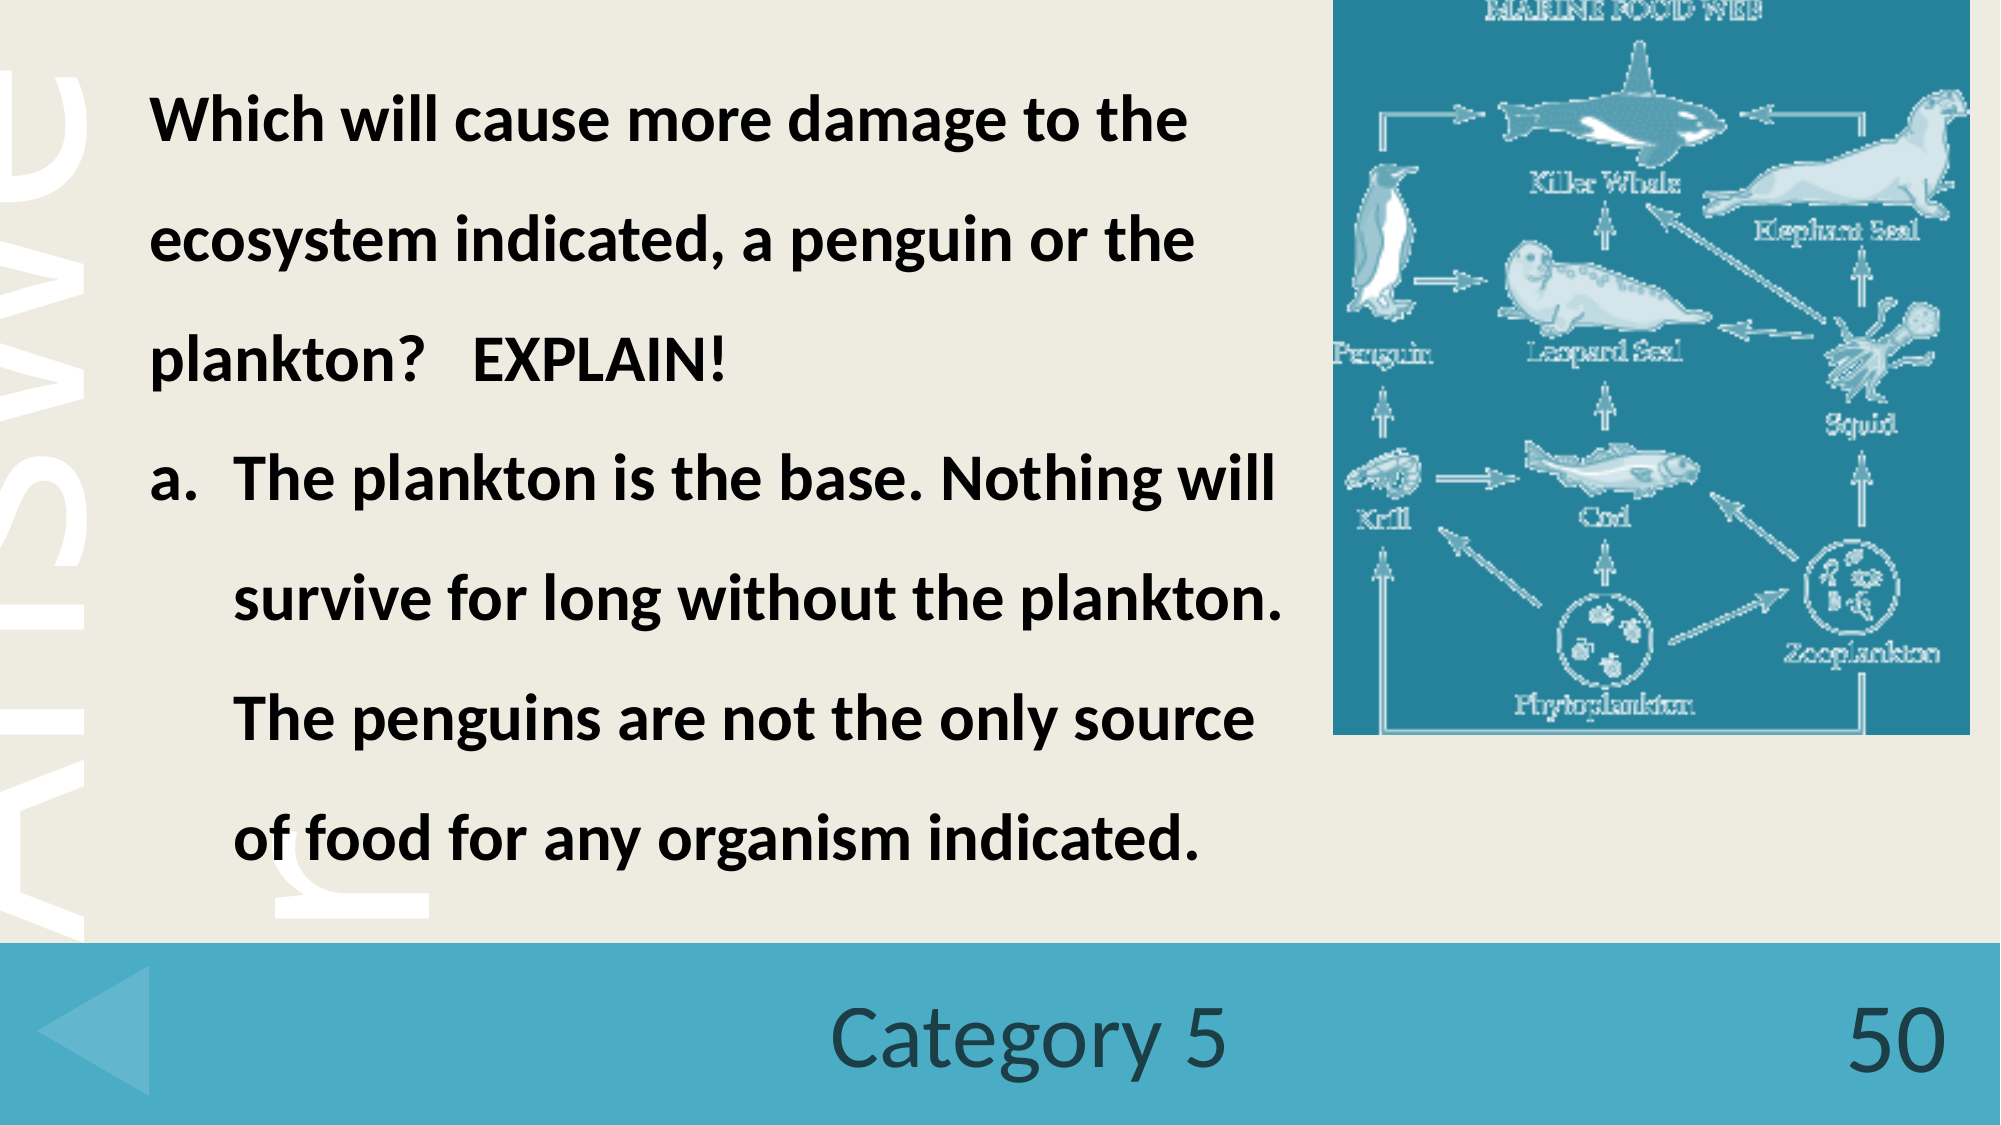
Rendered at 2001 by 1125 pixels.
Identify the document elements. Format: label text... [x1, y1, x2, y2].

title Category 5 [130, 937, 1931, 1125]
list Which will cause more damage to the ecosystem indicated, a penguin or the plankton? EXPLAIN! The plankton is the base. Nothing will survive for long without the plankton. The penguins are not the only source of food for any organism indicated. [134, 157, 1334, 831]
picture [1332, 0, 1970, 735]
list 50 [1931, 967, 1963, 1097]
